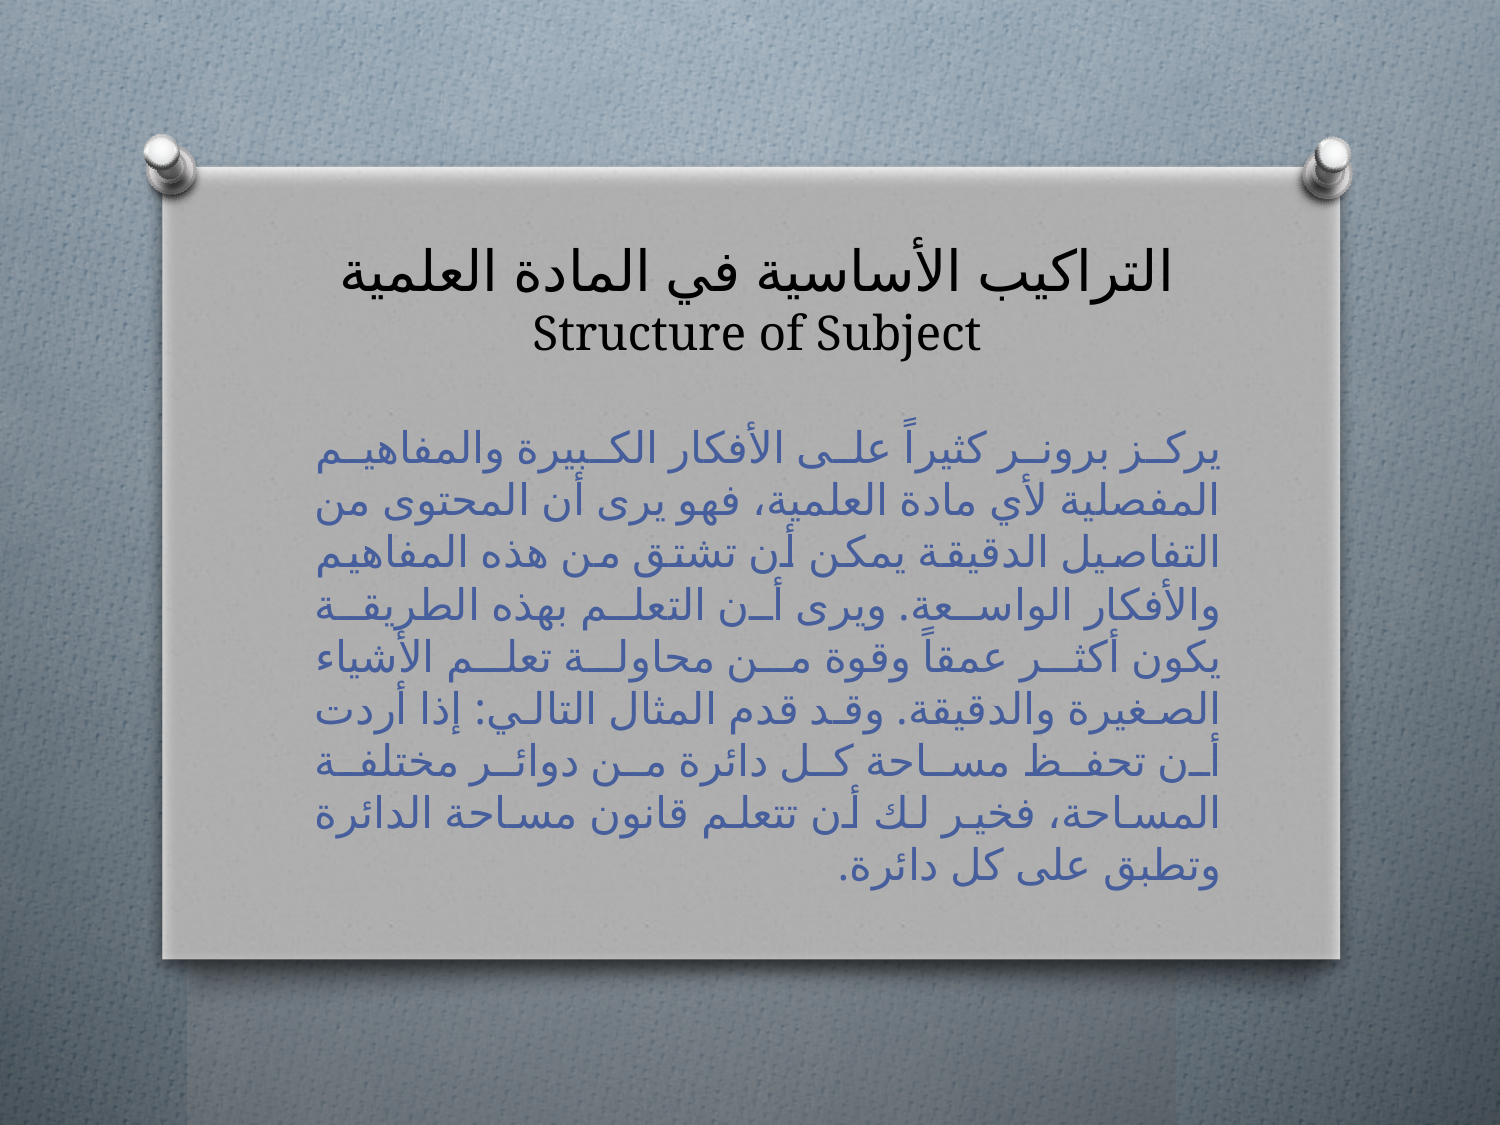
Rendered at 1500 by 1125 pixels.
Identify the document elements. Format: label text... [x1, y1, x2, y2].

picture [112, 100, 235, 224]
picture [1274, 109, 1396, 230]
title التراكيب الأساسية في المادة العلمية Structure of Subject [287, 224, 1227, 368]
subtitle يركز برونر كثيراً على الأفكار الكبيرة والمفاهيم المفصلية لأي مادة العلمية، فهو يرى أن المحتوى من التفاصيل الدقيقة يمكن أن تشتق من هذه المفاهيم والأفكار الواسعة. ويرى أن التعلم بهذه الطريقة يكون أكثر عمقاً وقوة من محاولة تعلم الأشياء الصغيرة والدقيقة. وقد قدم المثال التالي: إذا أردت أن تحفظ مساحة كل دائرة من دوائر مختلفة المساحة، فخير لك أن تتعلم قانون مساحة الدائرة وتطبق على كل دائرة. [300, 412, 1237, 900]
